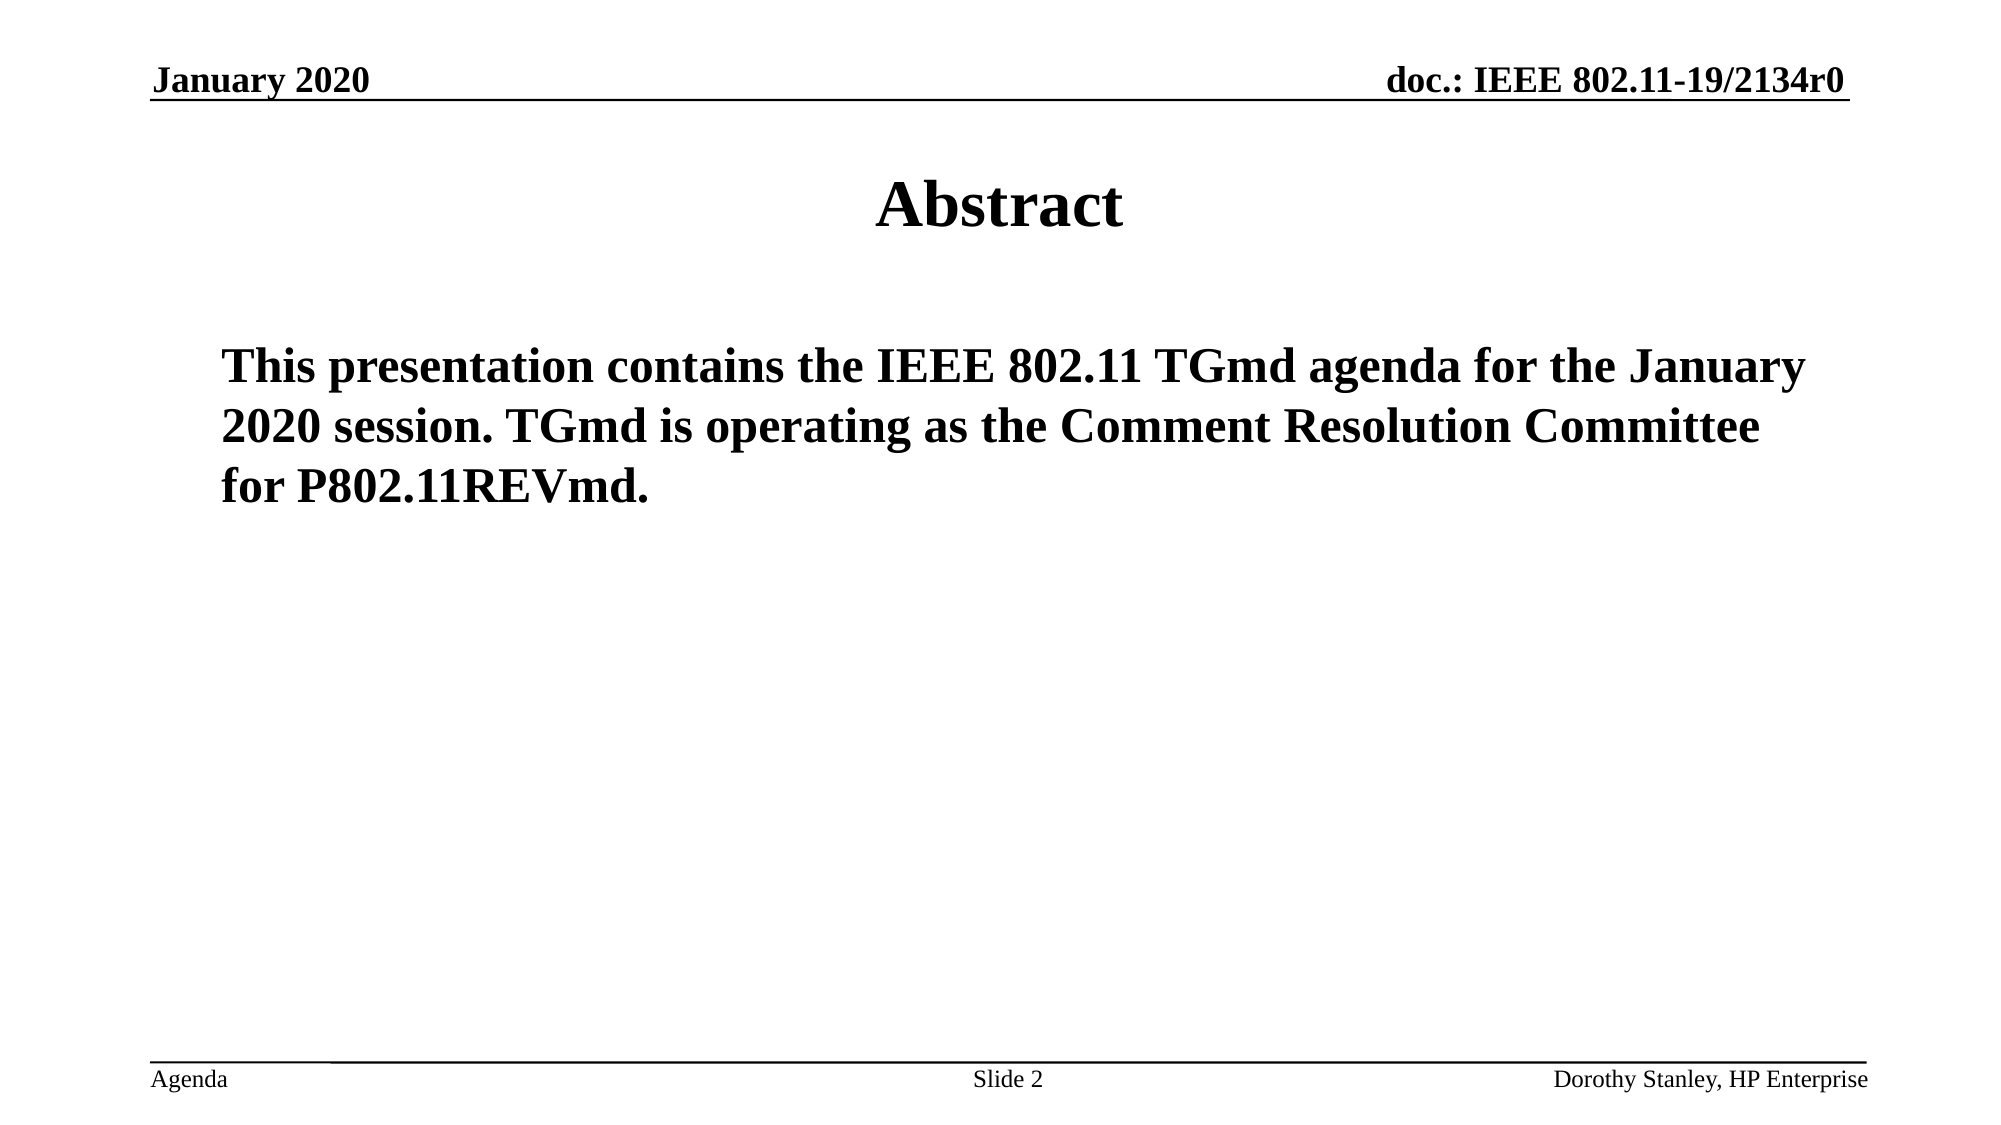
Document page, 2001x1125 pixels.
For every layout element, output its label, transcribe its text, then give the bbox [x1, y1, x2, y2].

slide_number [152, 54, 567, 100]
list This presentation contains the IEEE 802.11 TGmd agenda for the January 2020 session. TGmd is operating as the Comment Resolution Committee for P802.11REVmd. [150, 324, 1850, 1000]
title Abstract [150, 112, 1850, 288]
slide_number Slide 2 [972, 1062, 1044, 1093]
footer Dorothy Stanley, HP Enterprise [1549, 1062, 1869, 1093]
